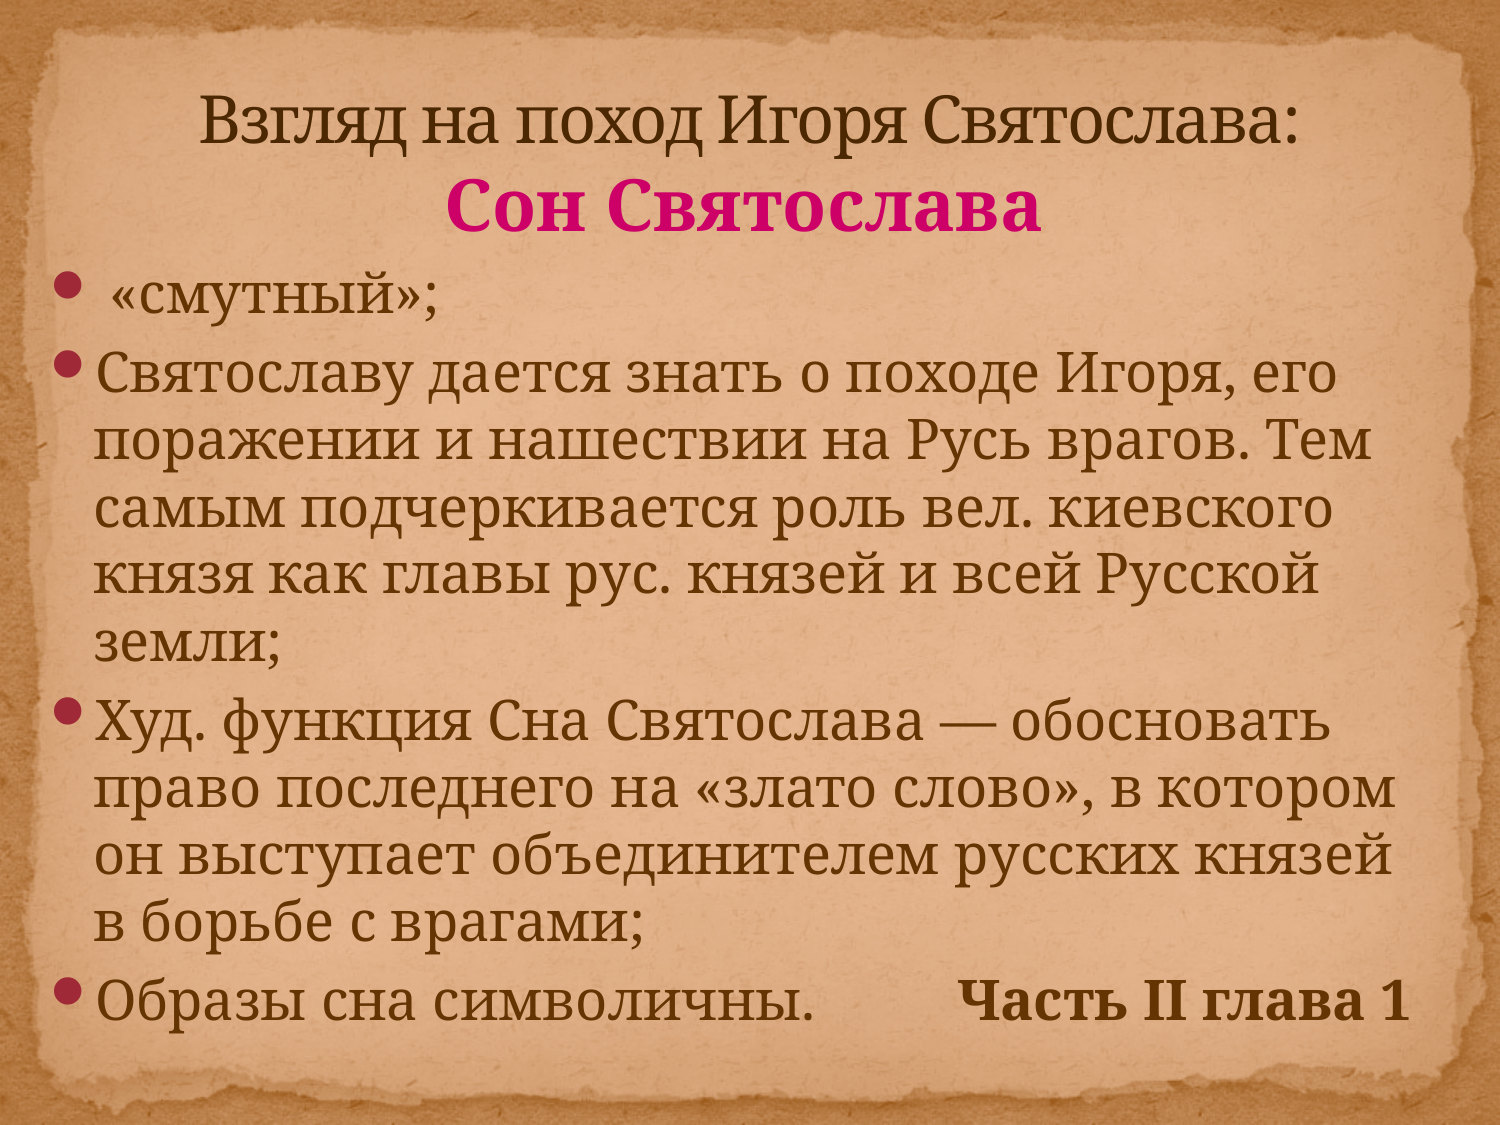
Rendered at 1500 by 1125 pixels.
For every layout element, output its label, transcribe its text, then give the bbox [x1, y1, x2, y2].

list Сон Святослава «смутный»; Святославу дается знать о походе Игоря, его поражении и нашествии на Русь врагов. Тем самым подчеркивается роль вел. киевского князя как главы рус. князей и всей Русской земли; Худ. функция Сна Святослава — обосновать право последнего на «злато слово», в котором он выступает объединителем русских князей в борьбе с врагами; Образы сна символичны. Часть II глава 1 [35, 152, 1454, 1055]
title Взгляд на поход Игоря Святослава: [74, 24, 1425, 165]
